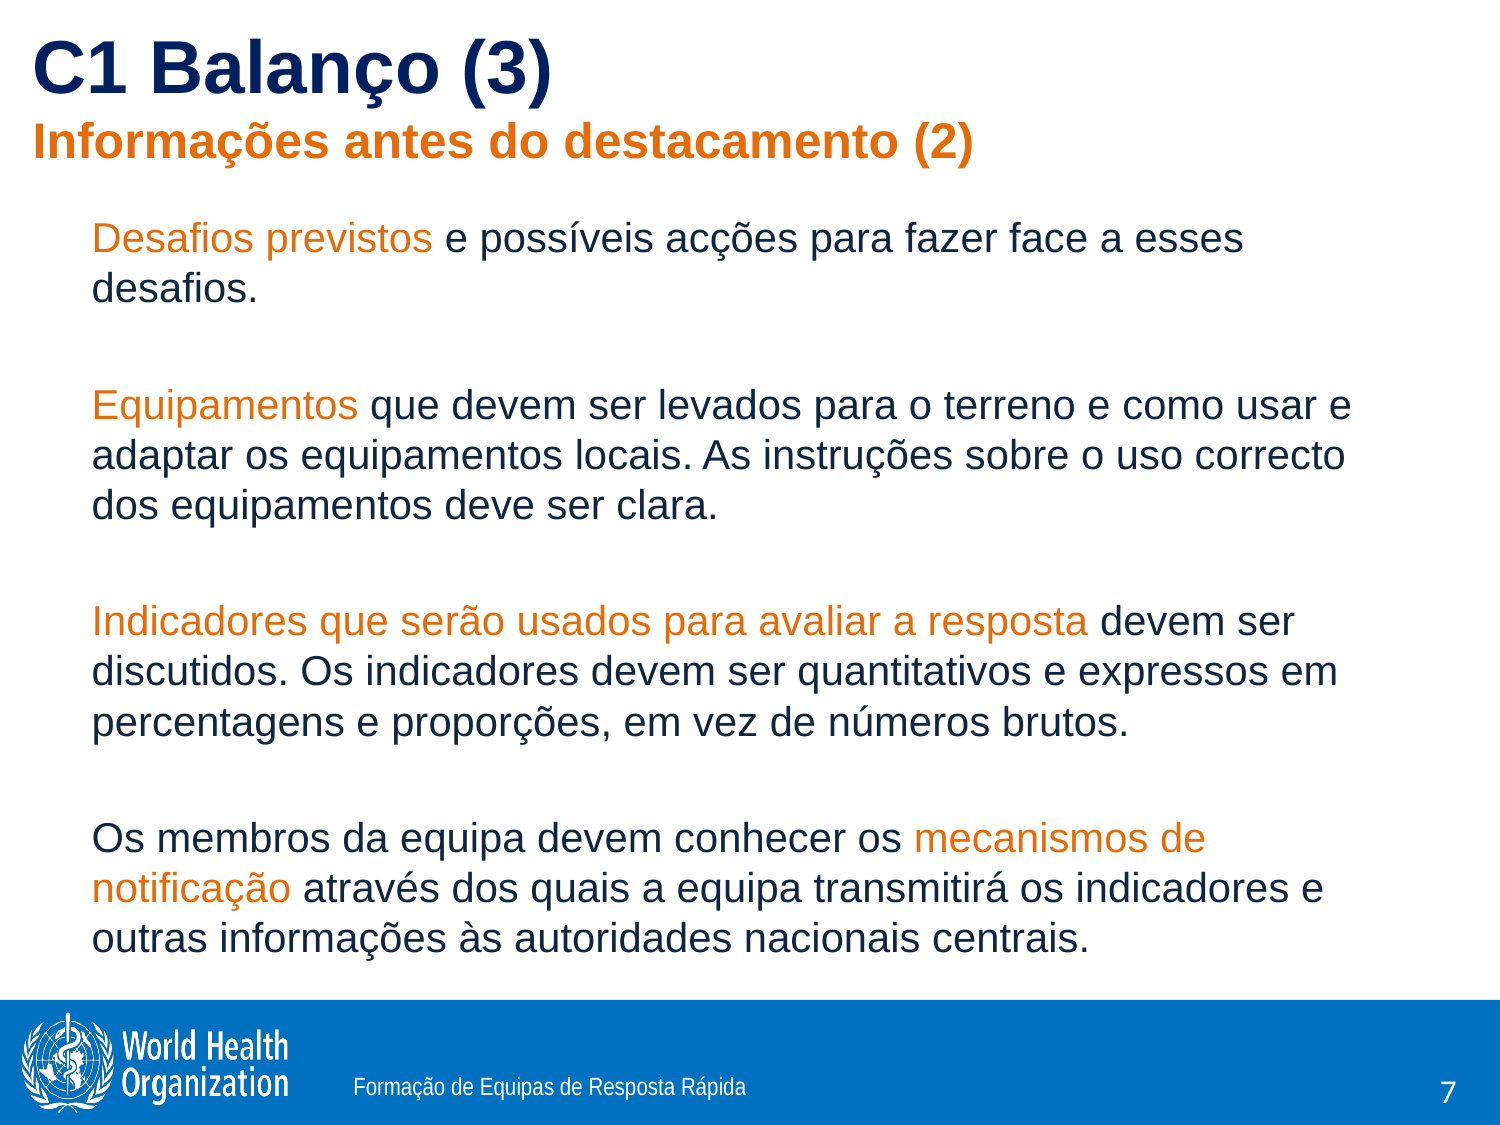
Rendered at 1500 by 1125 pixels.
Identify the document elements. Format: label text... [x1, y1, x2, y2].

list Desafios previstos e possíveis acções para fazer face a esses desafios. Equipamentos que devem ser levados para o terreno e como usar e adaptar os equipamentos locais. As instruções sobre o uso correcto dos equipamentos deve ser clara. Indicadores que serão usados para avaliar a resposta devem ser discutidos. Os indicadores devem ser quantitativos e expressos em percentagens e proporções, em vez de números brutos. Os membros da equipa devem conhecer os mecanismos de notificação através dos quais a equipa transmitirá os indicadores e outras informações às autoridades nacionais centrais. [76, 203, 1424, 1012]
title C1 Balanço (3) Informações antes do destacamento (2) [17, 0, 1500, 188]
picture [21, 1012, 288, 1113]
